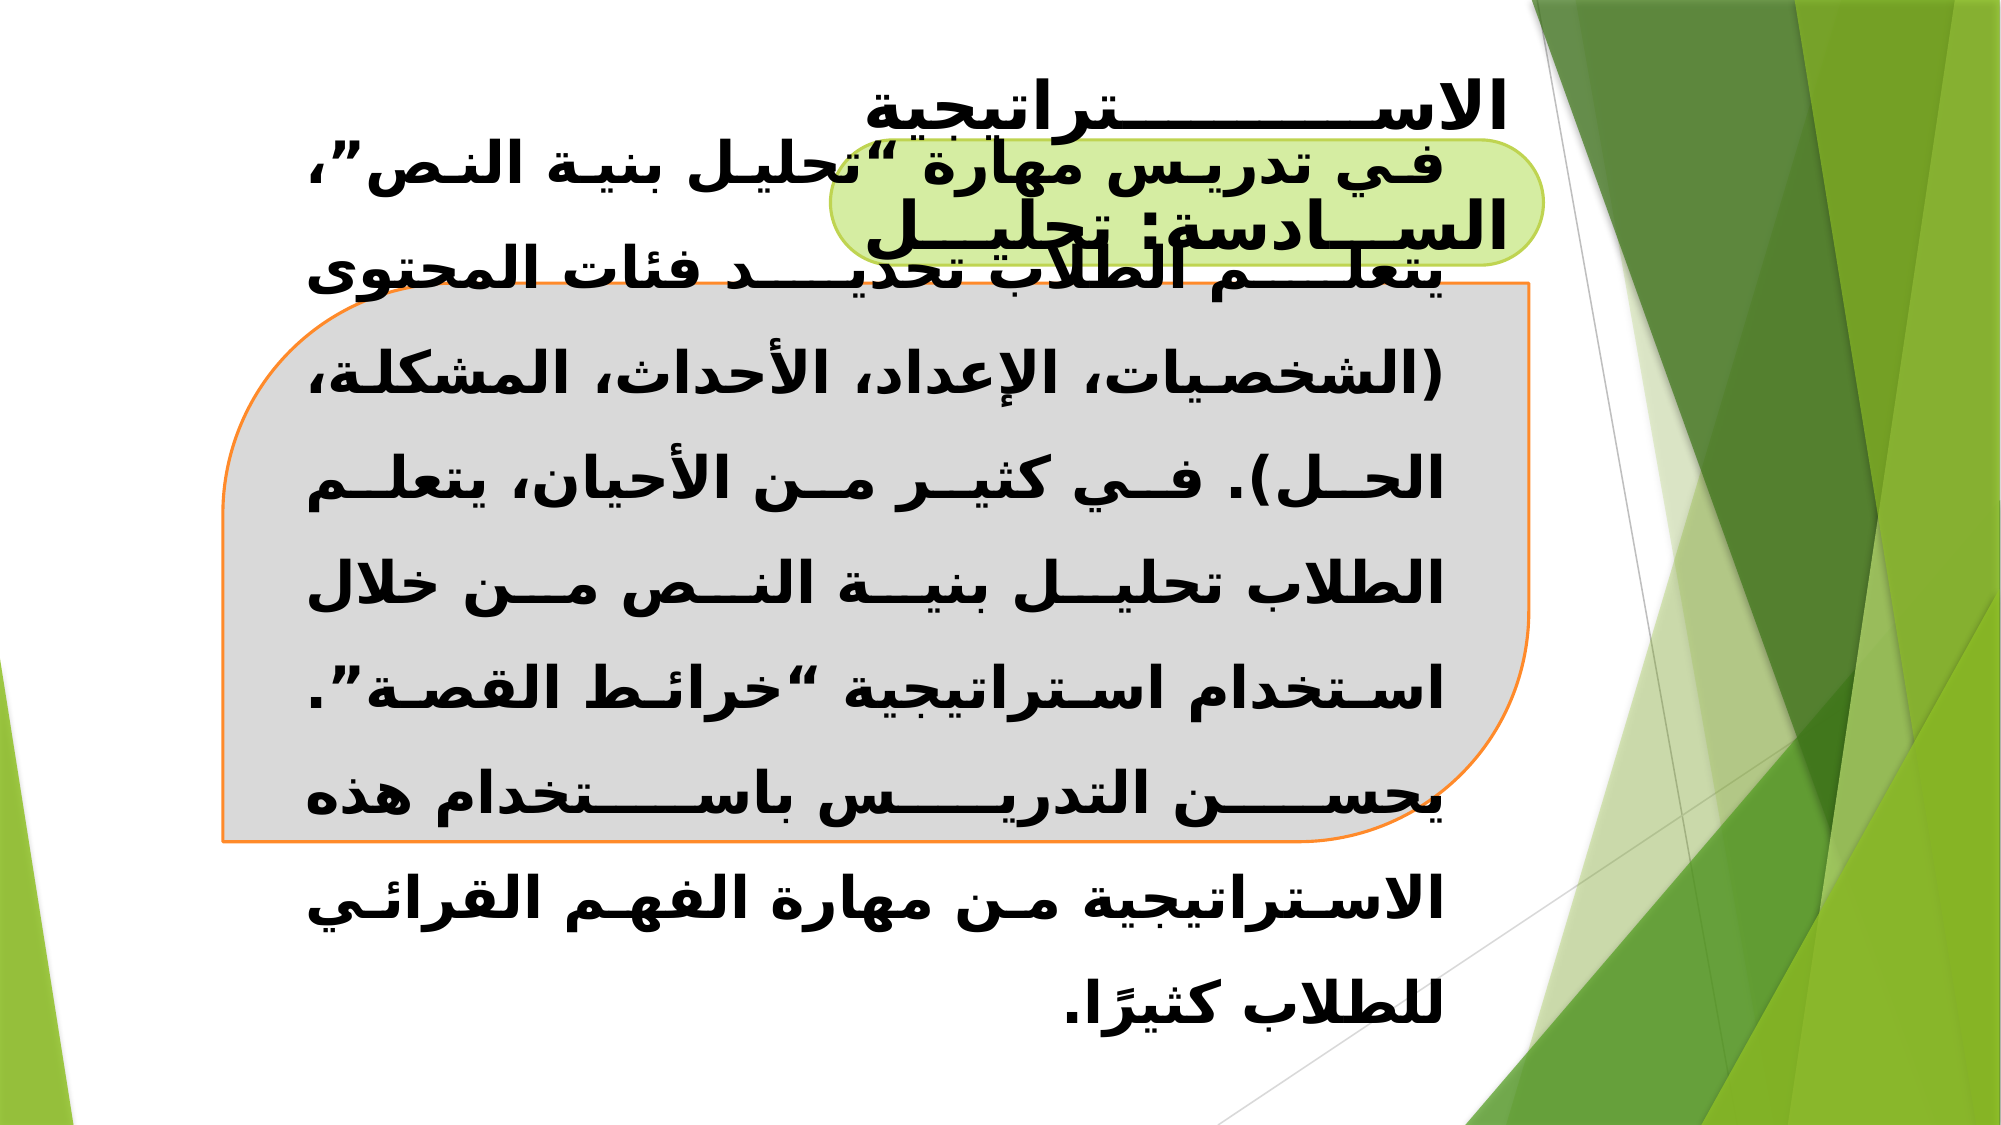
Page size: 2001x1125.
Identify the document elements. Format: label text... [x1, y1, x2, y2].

text_box الاستراتيجية السادسة: تحليل بنية النص [828, 138, 1546, 267]
text_box في تدريس مهارة “تحليل بنية النص”، يتعلم الطلاب تحديد فئات المحتوى (الشخصيات، الإعداد، الأحداث، المشكلة، الحل). في كثير من الأحيان، يتعلم الطلاب تحليل بنية النص من خلال استخدام استراتيجية “خرائط القصة”. يحسن التدريس باستخدام هذه الاستراتيجية من مهارة الفهم القرائي للطلاب كثيرًا. [221, 281, 1531, 844]
